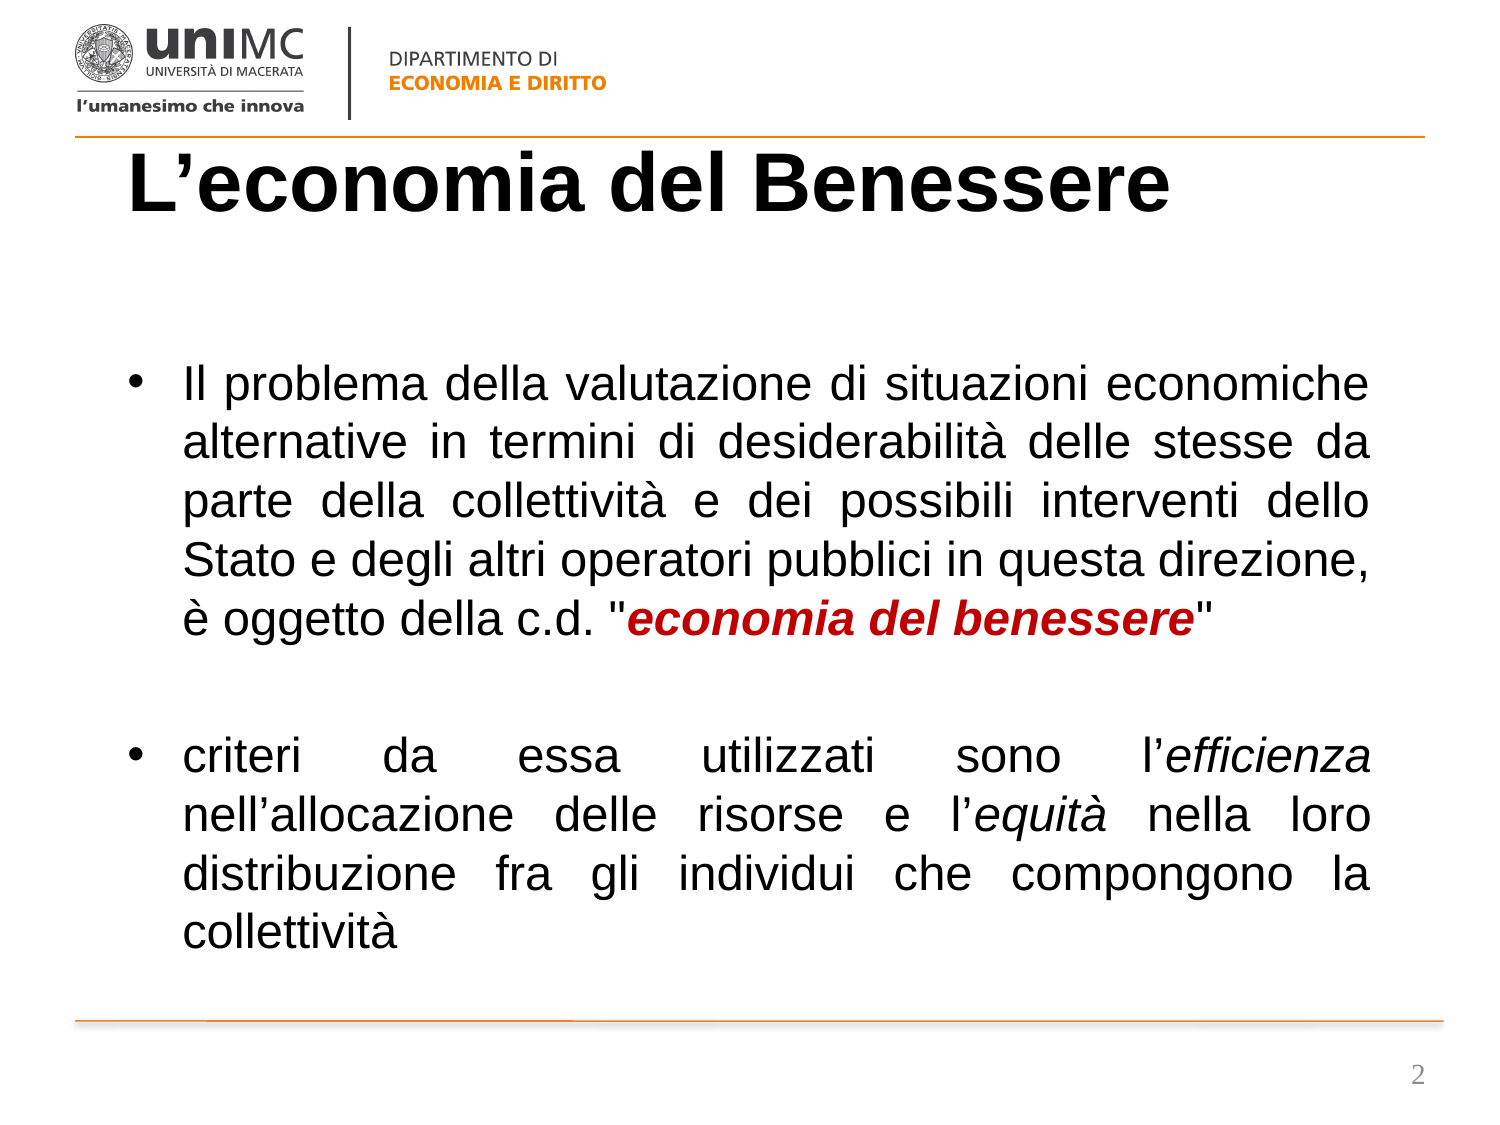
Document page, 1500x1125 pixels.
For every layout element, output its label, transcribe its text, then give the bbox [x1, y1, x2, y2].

list Il problema della valutazione di situazioni economiche alternative in termini di desiderabilità delle stesse da parte della collettività e dei possibili interventi dello Stato e degli altri operatori pubblici in questa direzione, è oggetto della c.d. "economia del benessere" criteri da essa utilizzati sono l’efficienza nell’allocazione delle risorse e l’equità nella loro distribuzione fra gli individui che compongono la collettività [112, 255, 1388, 1012]
slide_number 2 [1091, 1042, 1442, 1103]
title L’economia del Benessere [112, 99, 1388, 255]
picture [75, 24, 1425, 138]
